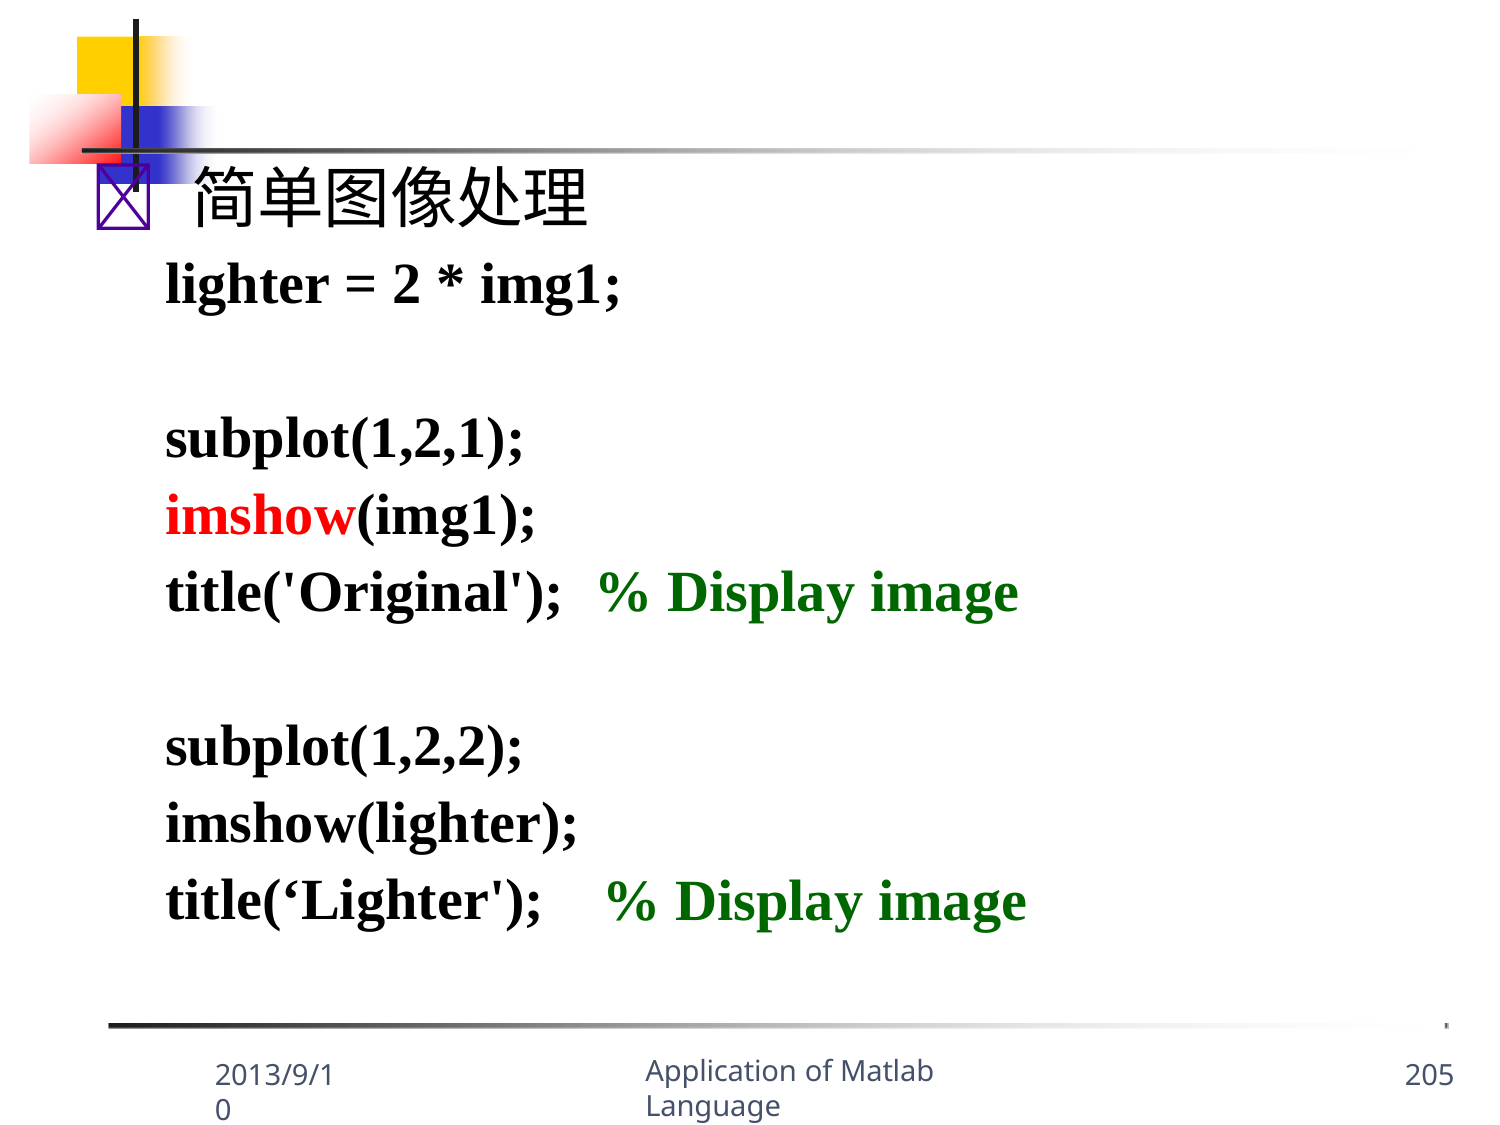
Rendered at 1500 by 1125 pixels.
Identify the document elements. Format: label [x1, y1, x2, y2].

footer [212, 1056, 351, 1125]
text_box [600, 861, 1030, 932]
text_box [162, 700, 583, 932]
text_box [162, 245, 1020, 624]
slide_number [643, 1051, 987, 1125]
picture [29, 36, 1431, 164]
text_box [87, 156, 593, 237]
picture [108, 1023, 1458, 1029]
slide_number [1400, 1056, 1457, 1125]
